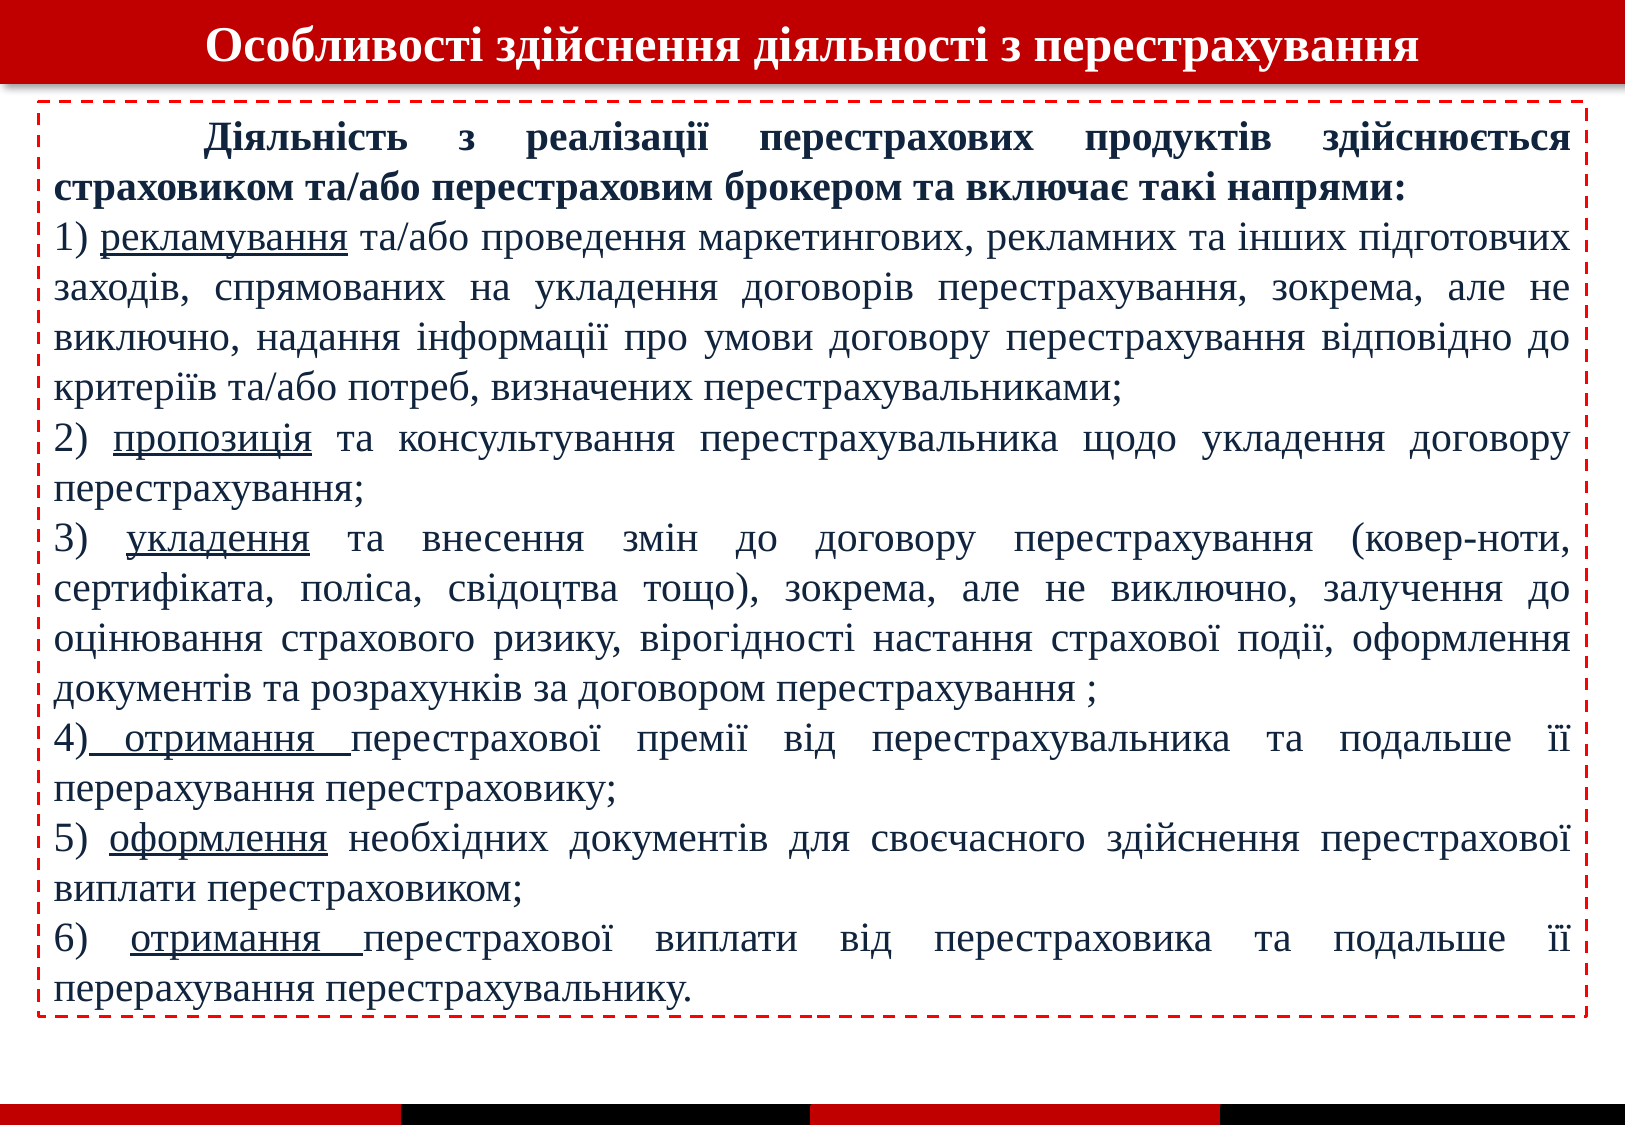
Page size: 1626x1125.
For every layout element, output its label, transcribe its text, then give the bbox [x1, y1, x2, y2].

text_box [810, 1104, 1220, 1125]
text_box [0, 1104, 401, 1125]
text_box [401, 1104, 810, 1125]
text_box Діяльність з реалізації перестрахових продуктів здійснюється страховиком та/або перестраховим брокером та включає такі напрями: 1) рекламування та/або проведення маркетингових, рекламних та інших підготовчих заходів, спрямованих на укладення договорів перестрахування, зокрема, але не виключно, надання інформації про умови договору перестрахування відповідно до критеріїв та/або потреб, визначених перестрахувальниками; 2) пропозиція та консультування перестрахувальника щодо укладення договору перестрахування; 3) укладення та внесення змін до договору перестрахування (ковер-ноти, сертифіката, поліса, свідоцтва тощо), зокрема, але не виключно, залучення до оцінювання страхового ризику, вірогідності настання страхової події, оформлення документів та розрахунків за договором перестрахування ; 4) отримання перестрахової премії від перестрахувальника та подальше її перерахування перестраховику; 5) оформлення необхідних документів для своєчасного здійснення перестрахової виплати перестраховиком; 6) отримання перестрахової виплати від перестраховика та подальше її перерахування перестрахувальнику. [38, 101, 1587, 1017]
text_box [1220, 1104, 1625, 1125]
text_box Особливості здійснення діяльності з перестрахування [0, 0, 1625, 84]
